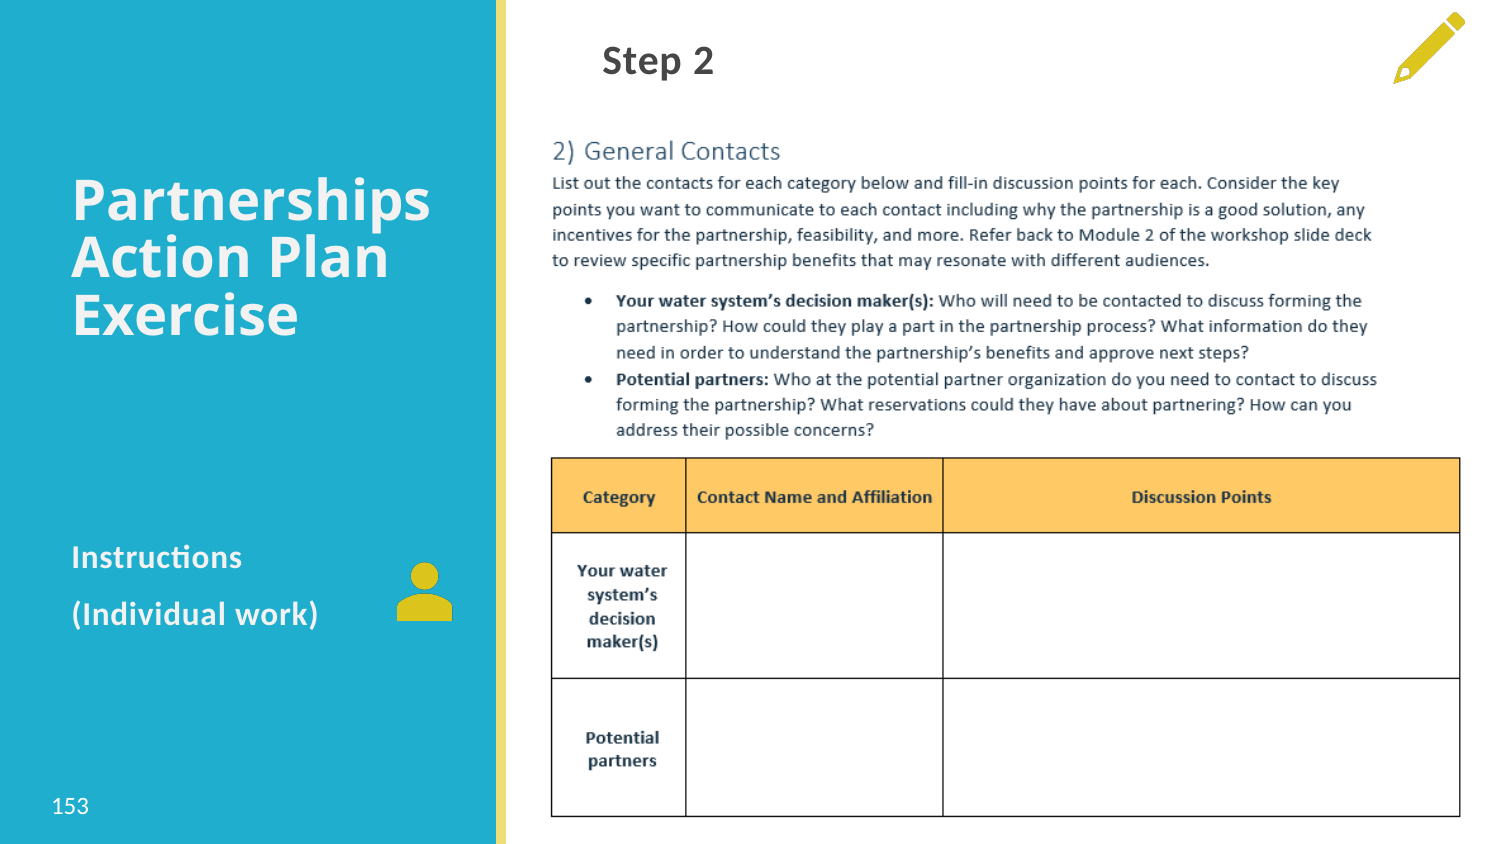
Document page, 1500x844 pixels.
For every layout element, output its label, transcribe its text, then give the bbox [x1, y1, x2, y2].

title Partnerships Action Plan Exercise [56, 73, 451, 355]
picture [383, 550, 466, 633]
list Instructions (Individual work) [56, 532, 451, 780]
slide_number 153 [16, 782, 124, 828]
picture [1386, 5, 1472, 91]
picture [508, 137, 1477, 821]
list Step 2 [587, 25, 1430, 137]
